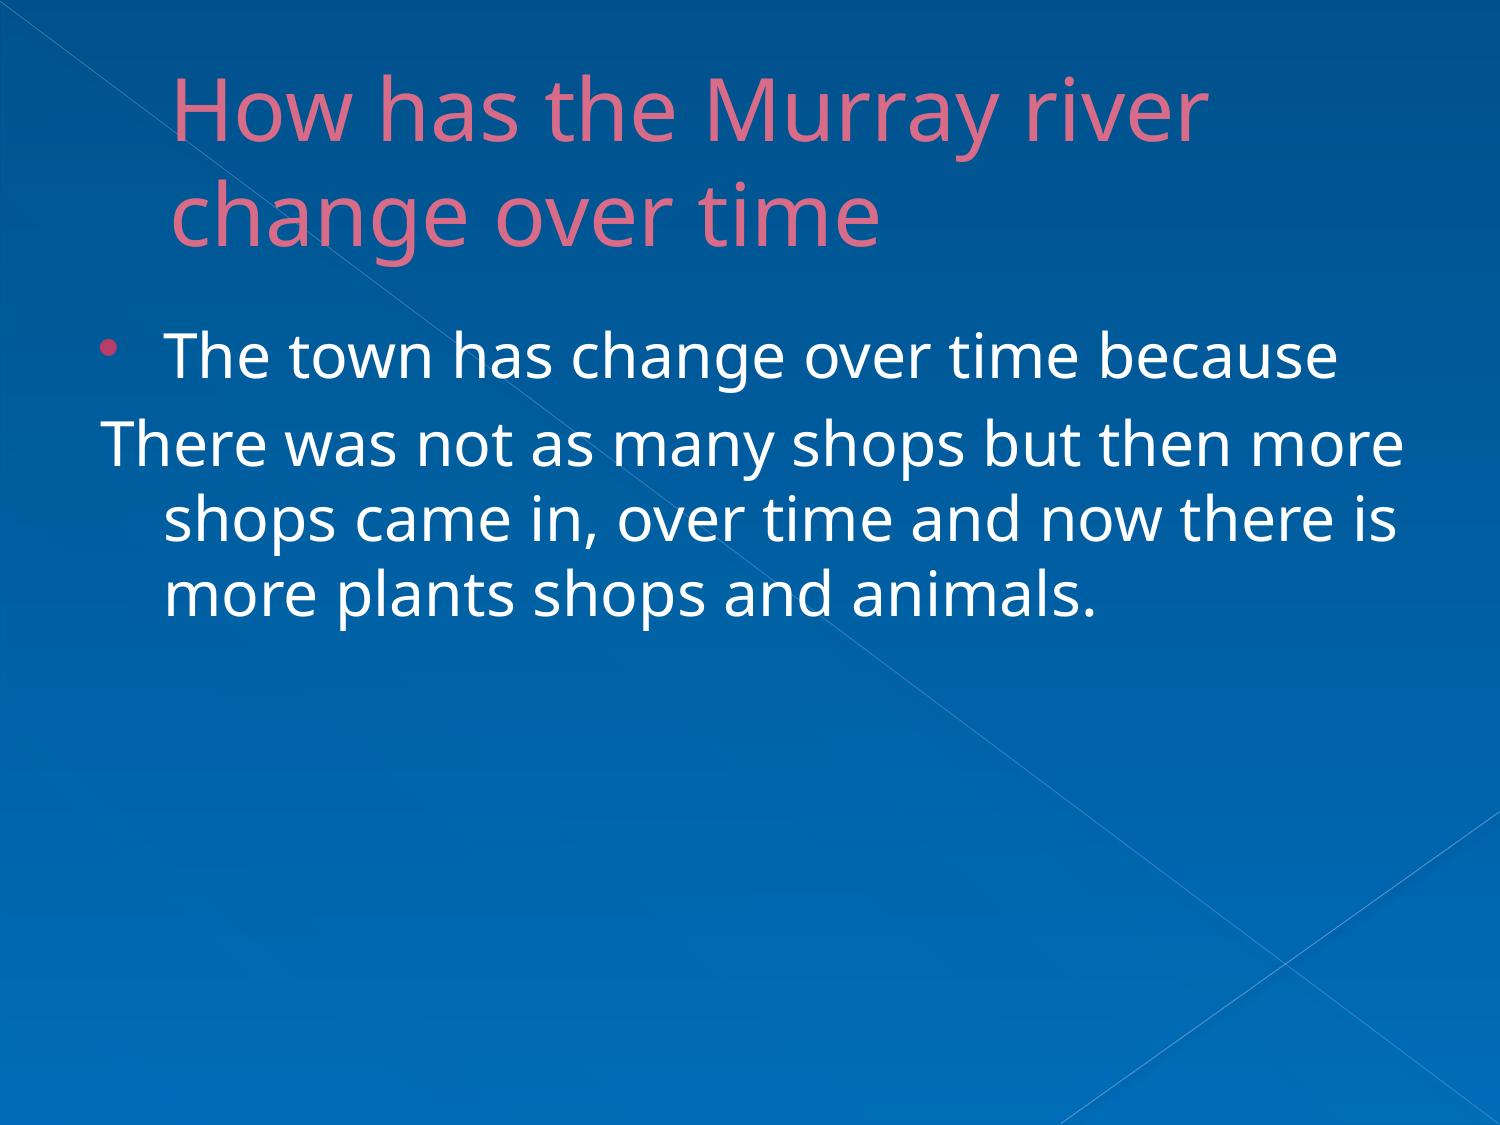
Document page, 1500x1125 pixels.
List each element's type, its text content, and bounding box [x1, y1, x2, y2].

list The town has change over time because There was not as many shops but then more shops came in, over time and now there is more plants shops and animals. [75, 308, 1425, 1059]
title How has the Murray river change over time [75, 43, 1425, 274]
